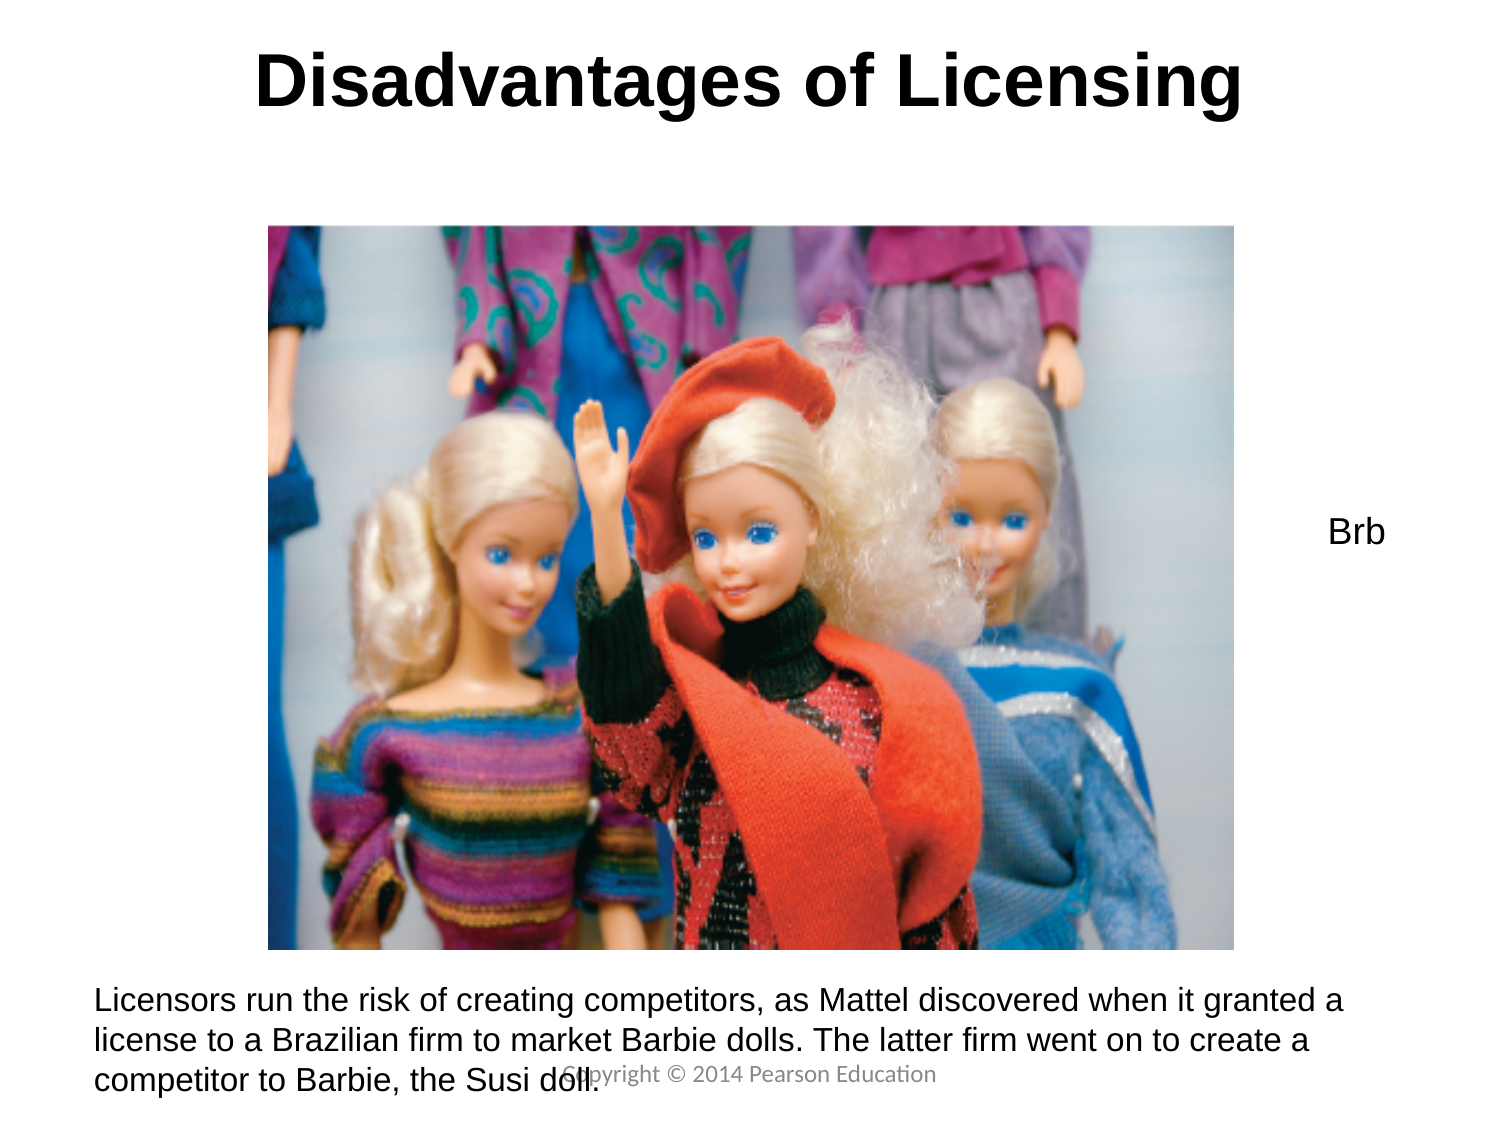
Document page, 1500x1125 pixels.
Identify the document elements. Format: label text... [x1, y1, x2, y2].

footer Copyright © 2014 Pearson Education [512, 1042, 988, 1103]
text_box Brb [1313, 499, 1401, 560]
picture [267, 224, 1234, 951]
text_box Licensors run the risk of creating competitors, as Mattel discovered when it granted a license to a Brazilian firm to market Barbie dolls. The latter firm went on to create a competitor to Barbie, the Susi doll. [79, 970, 1442, 1106]
title Disadvantages of Licensing [112, 6, 1388, 145]
